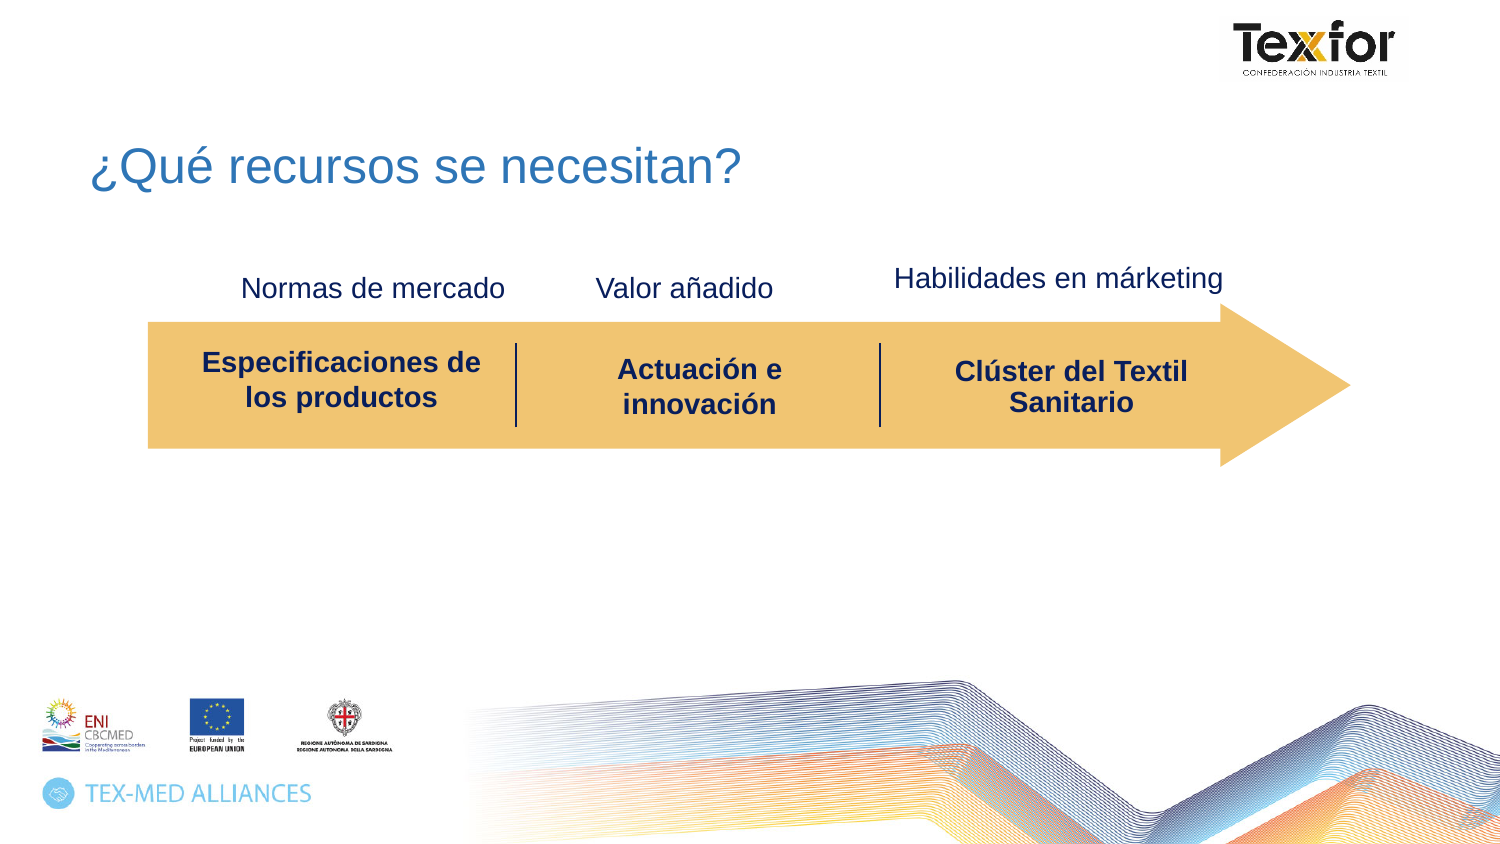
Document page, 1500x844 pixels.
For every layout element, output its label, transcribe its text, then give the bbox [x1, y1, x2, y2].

text_box Clúster del Textil Sanitario [930, 348, 1214, 427]
text_box Normas de mercado [224, 261, 523, 312]
text_box Especificaciones de los productos [192, 335, 491, 421]
text_box [1214, 303, 1351, 467]
text_box Actuación e innovación [585, 342, 815, 428]
text_box ¿Qué recursos se necesitan? [83, 128, 1316, 200]
text_box Valor añadido [573, 261, 796, 312]
picture [0, 0, 1500, 844]
text_box Habilidades en márketing [880, 252, 1239, 302]
text_box [147, 321, 1220, 449]
